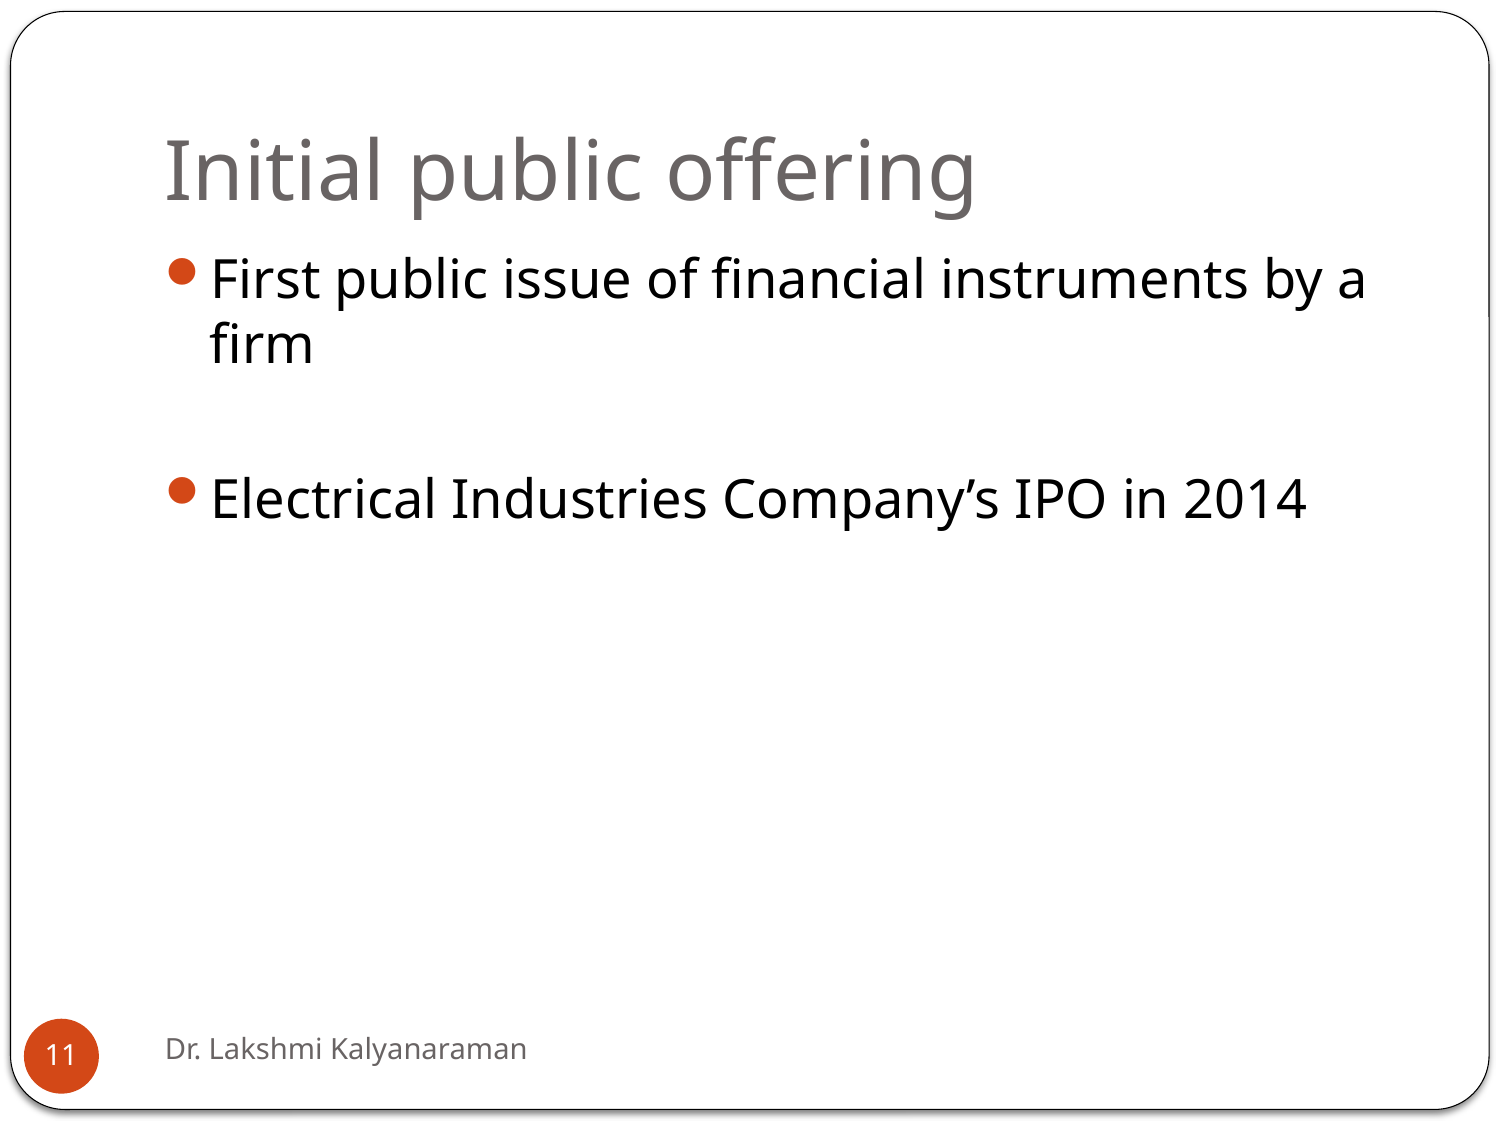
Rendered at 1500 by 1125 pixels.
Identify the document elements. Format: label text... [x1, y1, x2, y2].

slide_number 11 [23, 1018, 99, 1094]
footer Dr. Lakshmi Kalyanaraman [150, 1012, 800, 1088]
list First public issue of financial instruments by a firm Electrical Industries Company’s IPO in 2014 [150, 237, 1425, 988]
title Initial public offering [150, 45, 1425, 233]
